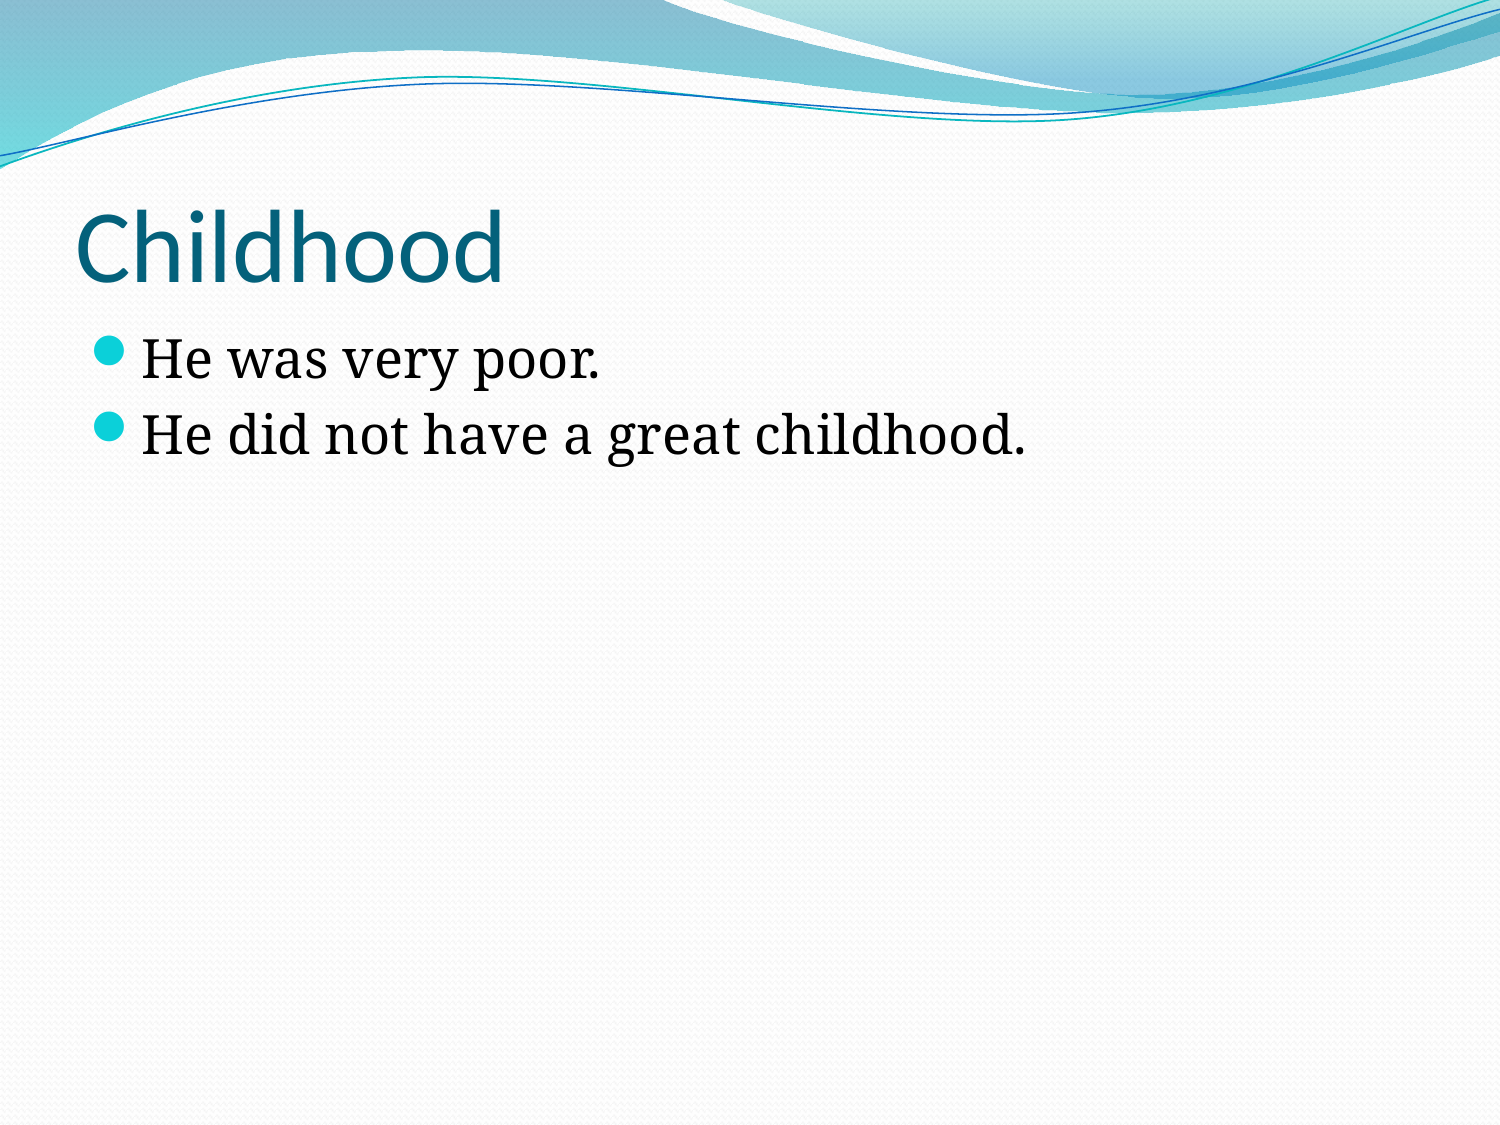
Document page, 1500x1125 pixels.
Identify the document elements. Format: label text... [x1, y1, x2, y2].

title Childhood [75, 115, 1425, 303]
list He was very poor. He did not have a great childhood. [75, 317, 1425, 1038]
